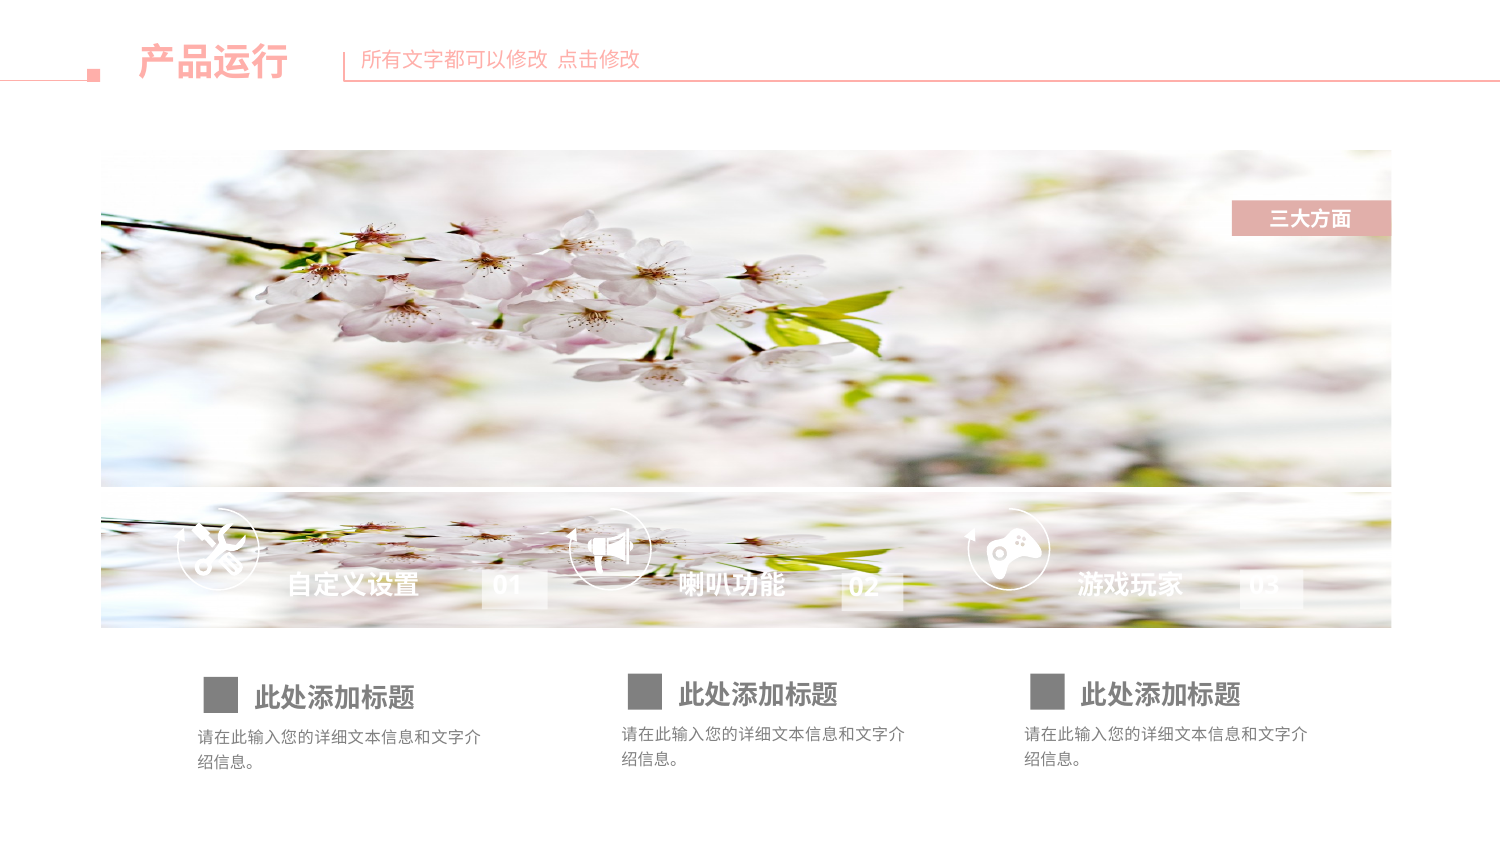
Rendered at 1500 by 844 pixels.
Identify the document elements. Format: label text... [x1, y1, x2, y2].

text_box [100, 149, 1392, 629]
text_box 此处添加标题 [242, 675, 427, 715]
text_box 请在此输入您的详细文本信息和文字介绍信息。 [1012, 712, 1320, 775]
text_box 3 [1030, 673, 1065, 710]
text_box 1 [203, 676, 238, 713]
text_box 2 [627, 673, 662, 710]
text_box 此处添加标题 [1069, 672, 1253, 712]
text_box 请在此输入您的详细文本信息和文字介绍信息。 [610, 712, 917, 775]
text_box 请在此输入您的详细文本信息和文字介绍信息。 [186, 715, 493, 778]
text_box 此处添加标题 [666, 672, 851, 712]
